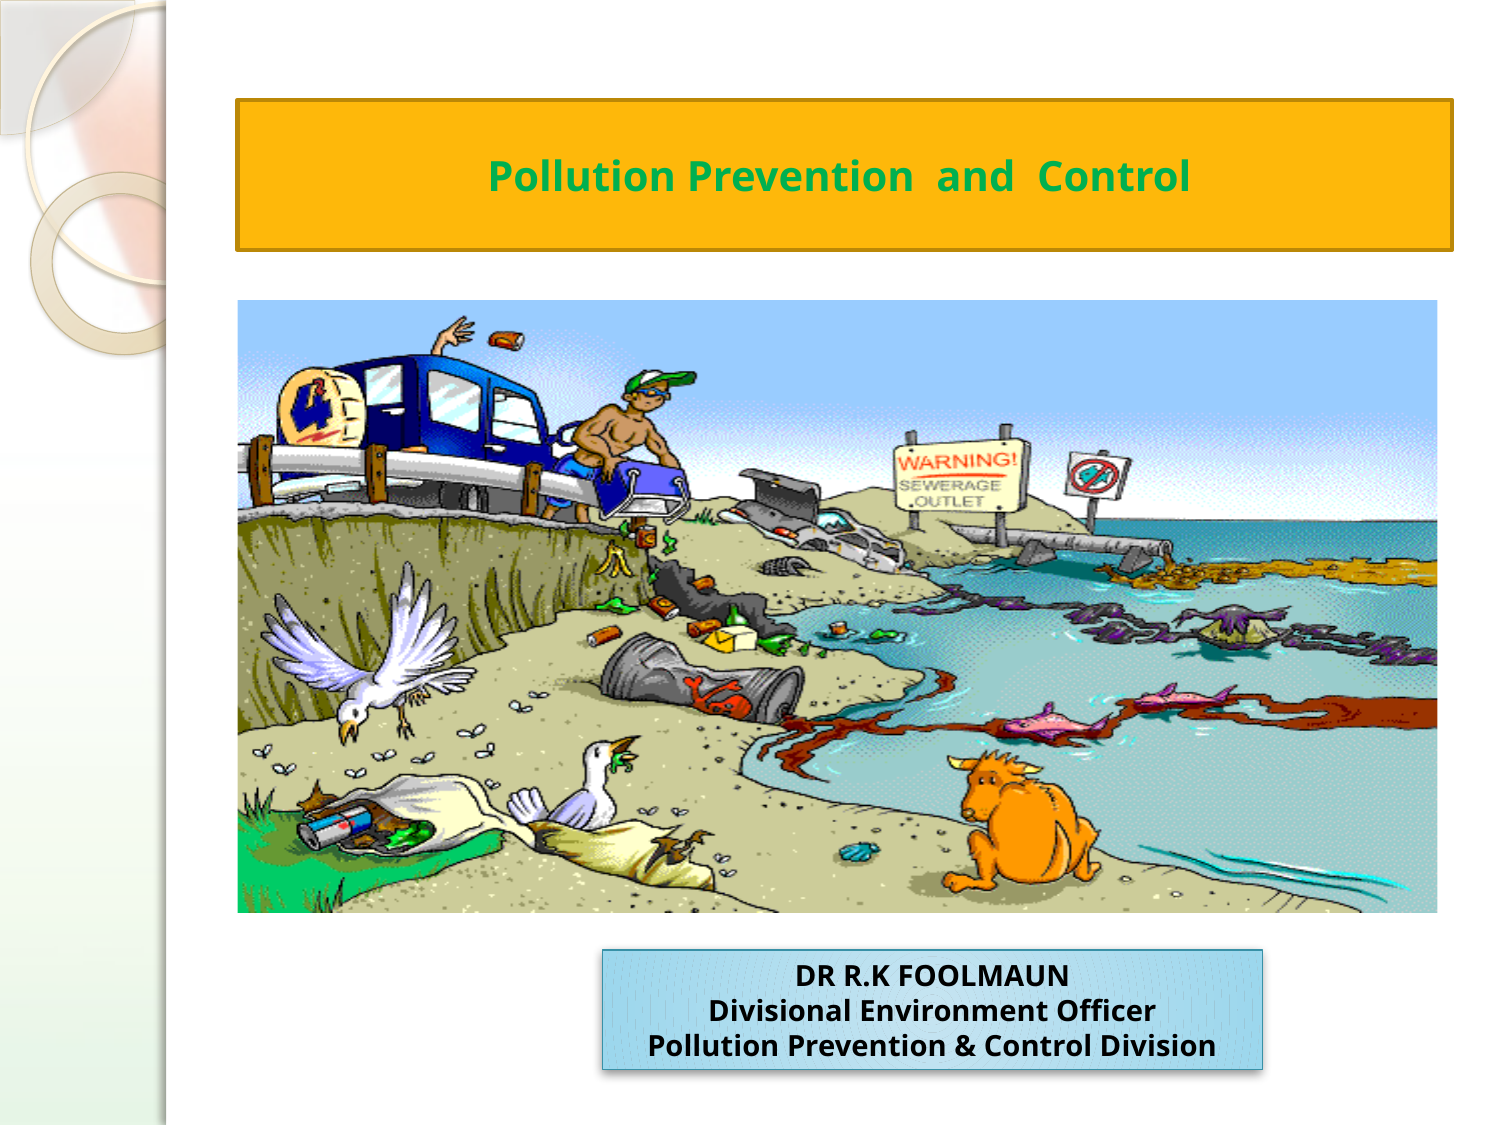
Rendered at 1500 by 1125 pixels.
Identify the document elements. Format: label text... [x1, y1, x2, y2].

text_box DR R.K FOOLMAUN Divisional Environment Officer Pollution Prevention & Control Division [602, 949, 1263, 1070]
title Pollution Prevention and Control [235, 98, 1454, 252]
list [237, 299, 1438, 913]
